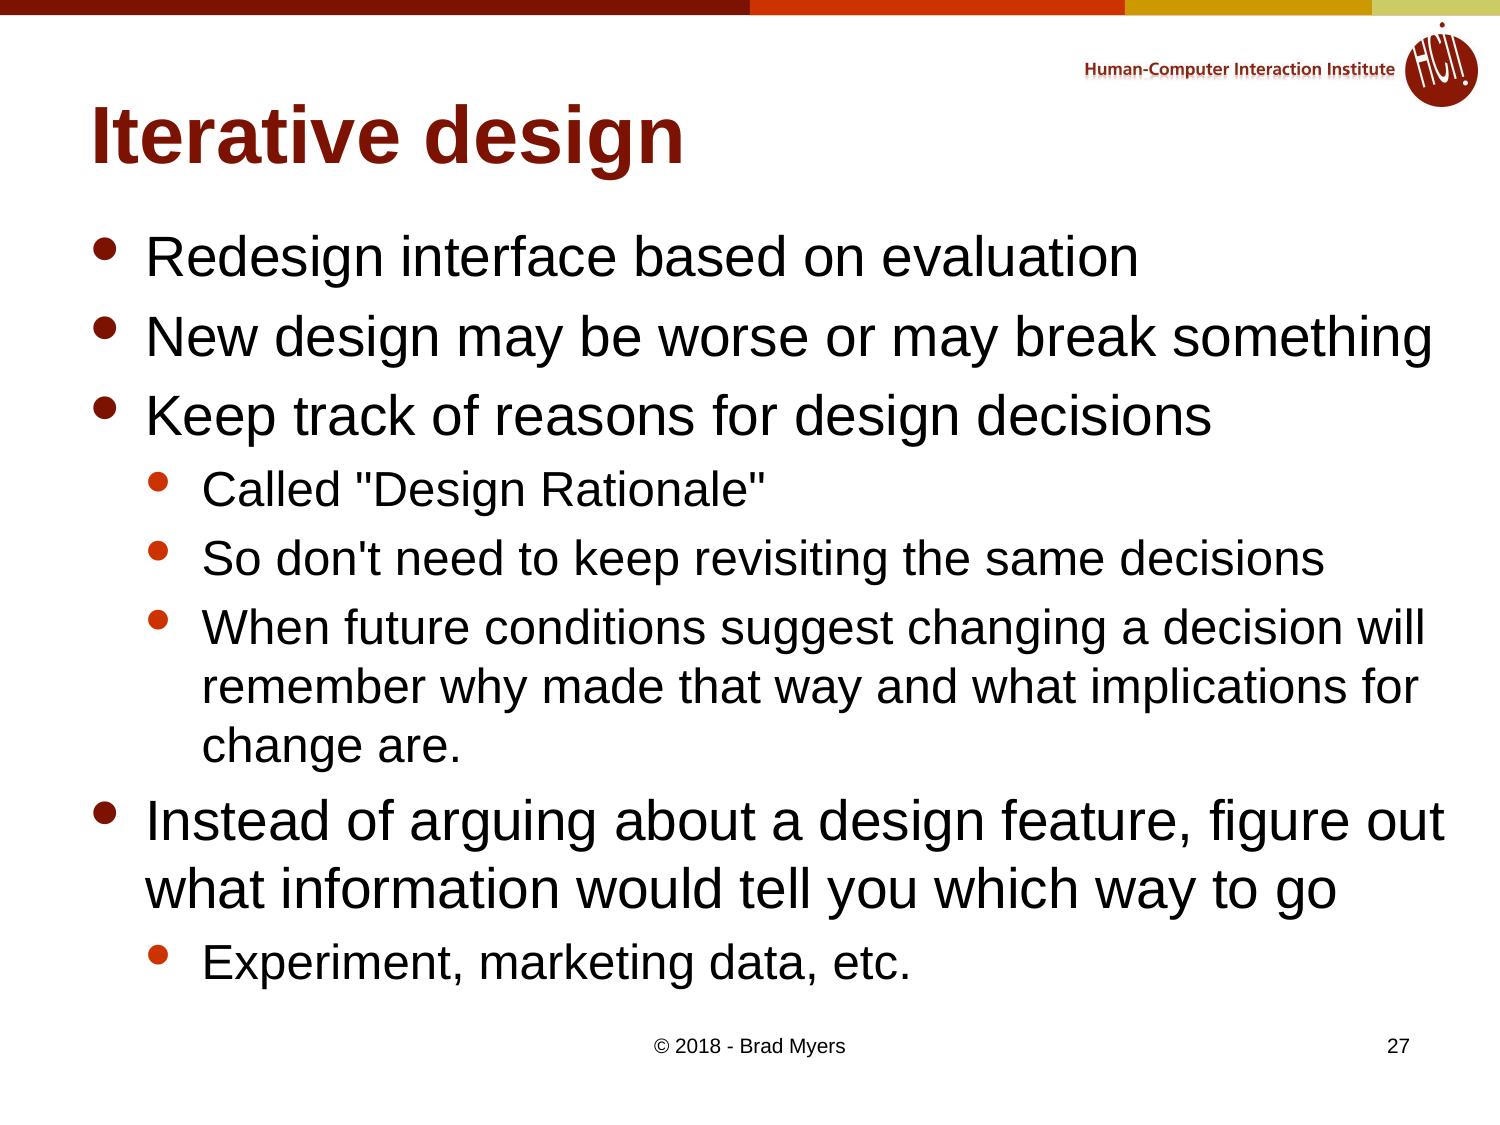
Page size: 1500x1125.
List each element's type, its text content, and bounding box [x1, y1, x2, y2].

picture [1313, 22, 1478, 107]
title Iterative design [74, 19, 1313, 188]
footer © 2018 - Brad Myers [512, 1024, 988, 1101]
slide_number 27 [1074, 1024, 1426, 1101]
list Redesign interface based on evaluation New design may be worse or may break something Keep track of reasons for design decisions Called "Design Rationale" So don't need to keep revisiting the same decisions When future conditions suggest changing a decision will remember why made that way and what implications for change are. Instead of arguing about a design feature, figure out what information would tell you which way to go Experiment, marketing data, etc. [74, 212, 1500, 1006]
